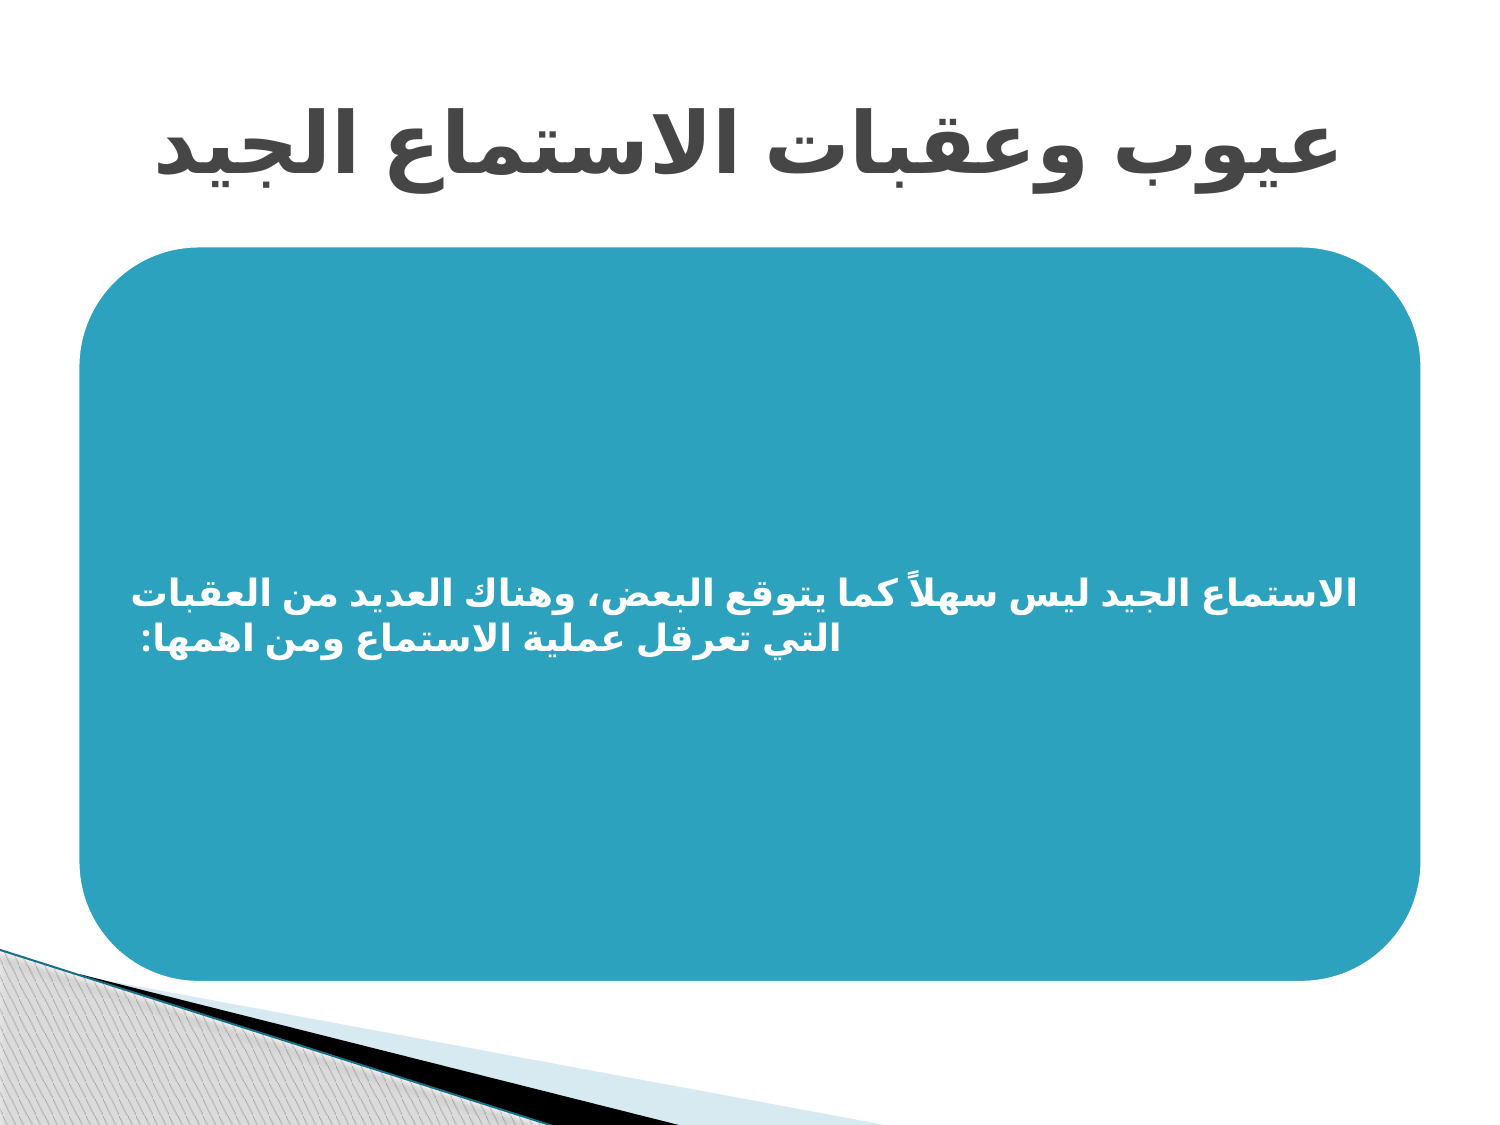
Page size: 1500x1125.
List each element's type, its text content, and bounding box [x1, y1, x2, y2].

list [74, 242, 1426, 986]
title عيوب وعقبات الاستماع الجيد [75, 45, 1425, 233]
